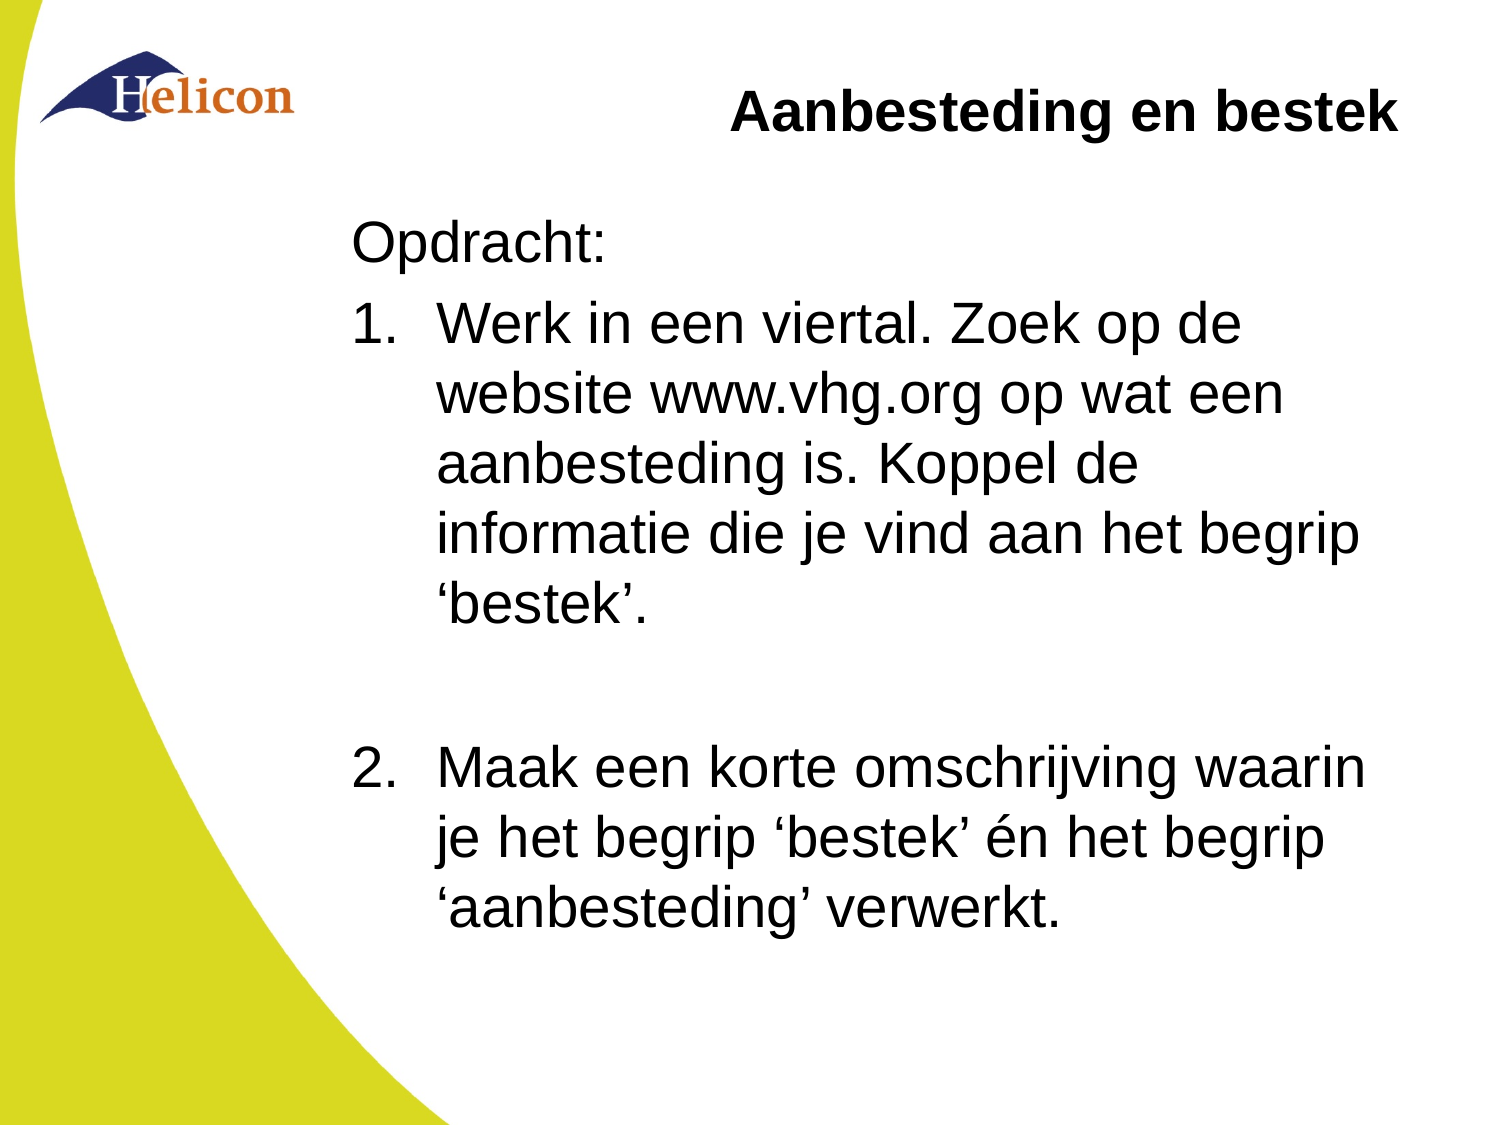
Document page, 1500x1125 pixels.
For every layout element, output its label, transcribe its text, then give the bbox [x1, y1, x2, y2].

title Aanbesteding en bestek [324, 54, 1415, 161]
list Opdracht: Werk in een viertal. Zoek op de website www.vhg.org op wat een aanbesteding is. Koppel de informatie die je vind aan het begrip ‘bestek’. Maak een korte omschrijving waarin je het begrip ‘bestek’ én het begrip ‘aanbesteding’ verwerkt. [336, 196, 1425, 1005]
picture [0, 0, 1500, 1125]
